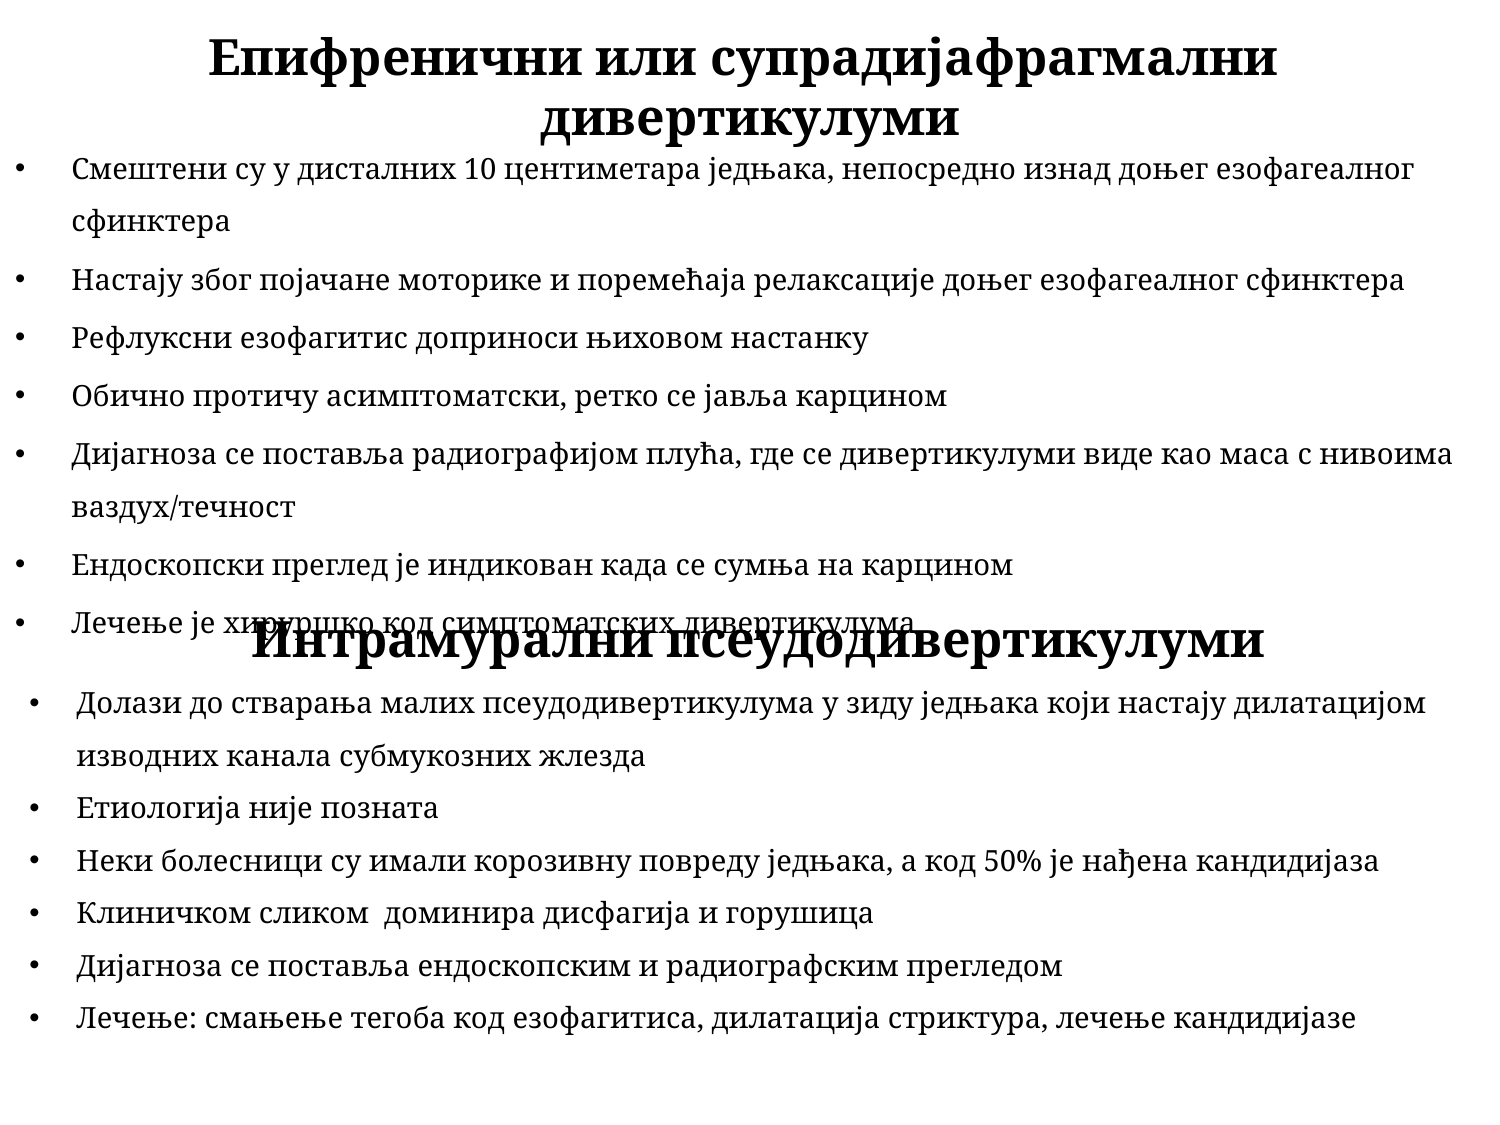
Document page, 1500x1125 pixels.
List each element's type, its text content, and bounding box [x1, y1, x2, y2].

list Смештени су у дисталних 10 центиметара једњака, непосредно изнад доњег езофагеалног сфинктера Настају због појачане моторике и поремећаја релаксације доњег езофагеалног сфинктера Рефлуксни езофагитис доприноси њиховом настанку Обично протичу асимптоматски, ретко се јавља карцином Дијагноза се поставља радиографијом плућа, где се дивертикулуми виде као маса с нивоима ваздух/течност Ендоскопски преглед је индикован када се сумња на карцином Лечење је хируршко код симптоматских дивертикулума [0, 125, 1500, 963]
title Епифренични или супрадијафрагмални дивертикулуми [24, 45, 1475, 125]
text_box Интрамурални псеудодивертикулуми Долази до стварања малих псеудодивертикулума у зиду једњака који настају дилатацијом изводних канала субмукозних жлезда Етиологија није позната Неки болесници су имали корозивну повреду једњака, а код 50% је нађена кандидијаза Клиничком сликом доминира дисфагија и горушица Дијагноза се поставља ендоскопским и радиографским прегледом Лечење: смањењe тегоба код езофагитиса, дилатација стриктура, лечење кандидијазе [14, 599, 1500, 1077]
